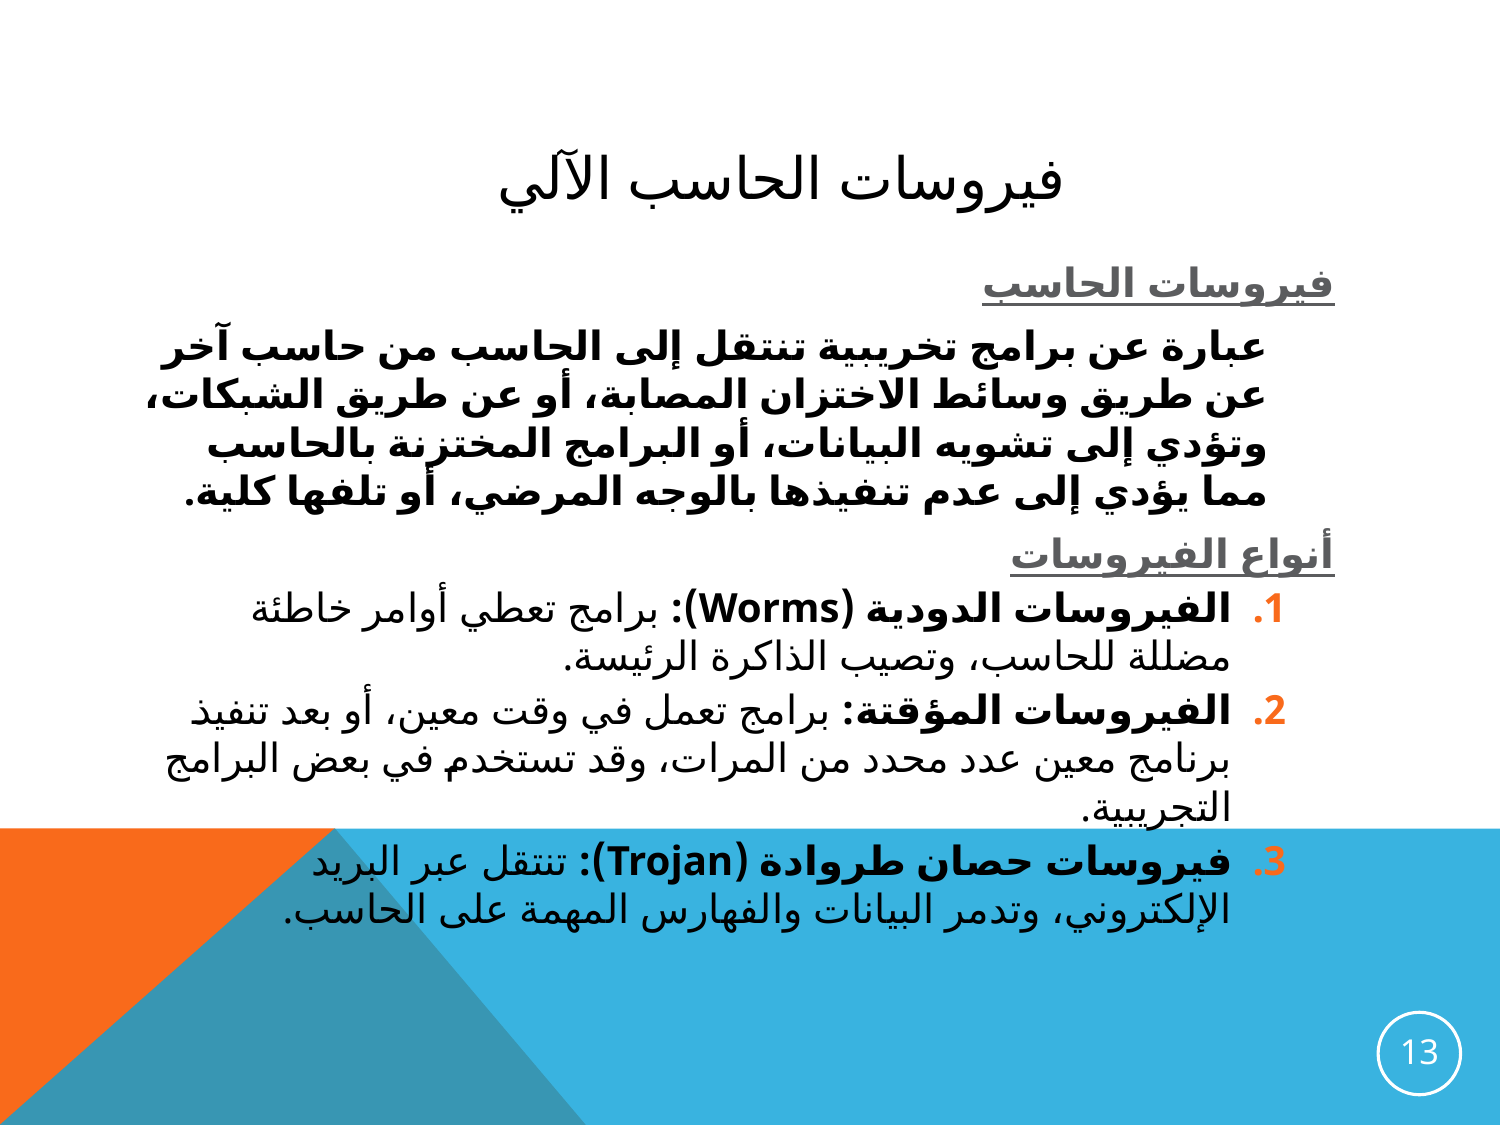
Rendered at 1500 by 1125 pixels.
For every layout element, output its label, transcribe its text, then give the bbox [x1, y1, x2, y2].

list فيروسات الحاسب عبارة عن برامج تخريبية تنتقل إلى الحاسب من حاسب آخر عن طريق وسائط الاختزان المصابة، أو عن طريق الشبكات، وتؤدي إلى تشويه البيانات، أو البرامج المختزنة بالحاسب مما يؤدي إلى عدم تنفيذها بالوجه المرضي، أو تلفها كلية. أنواع الفيروسات الفيروسات الدودية (Worms): برامج تعطي أوامر خاطئة مضللة للحاسب، وتصيب الذاكرة الرئيسة. الفيروسات المؤقتة: برامج تعمل في وقت معين، أو بعد تنفيذ برنامج معين عدد محدد من المرات، وقد تستخدم في بعض البرامج التجريبية. فيروسات حصان طروادة (Trojan): تنتقل عبر البريد الإلكتروني، وتدمر البيانات والفهارس المهمة على الحاسب. [125, 249, 1350, 975]
slide_number 13 [1376, 1010, 1463, 1097]
title فيروسات الحاسب الآلي [187, 87, 1375, 213]
